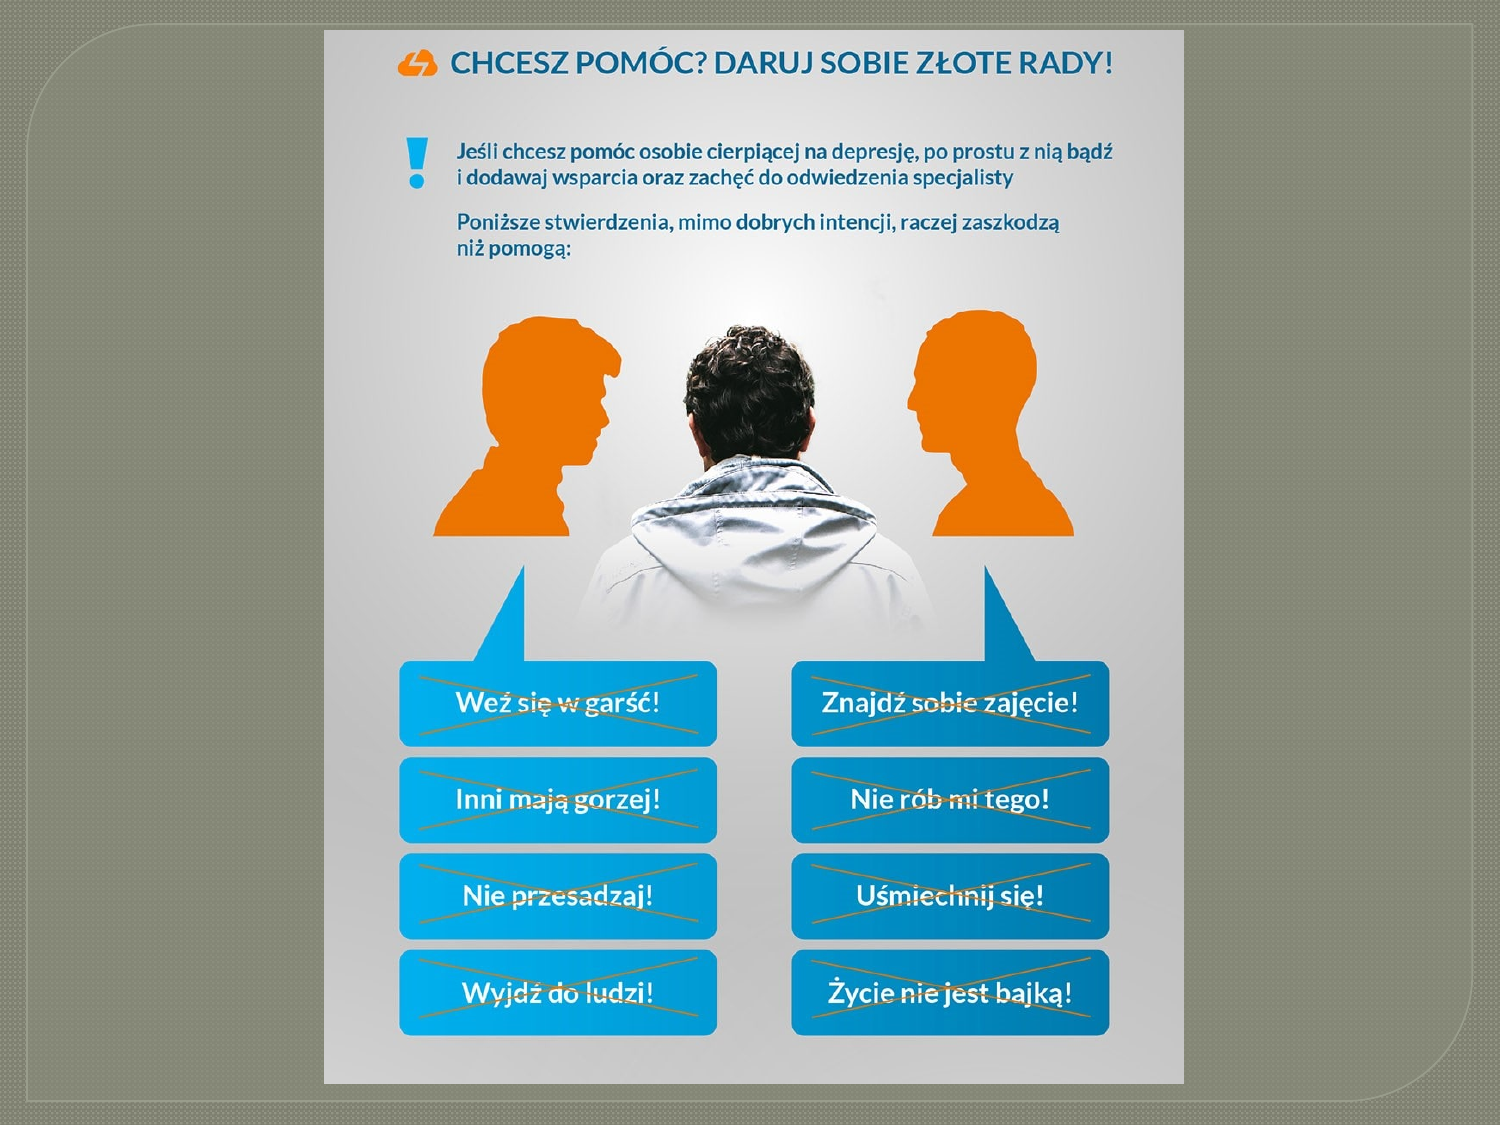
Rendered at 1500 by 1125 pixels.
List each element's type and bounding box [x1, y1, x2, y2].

picture [324, 30, 1184, 1084]
